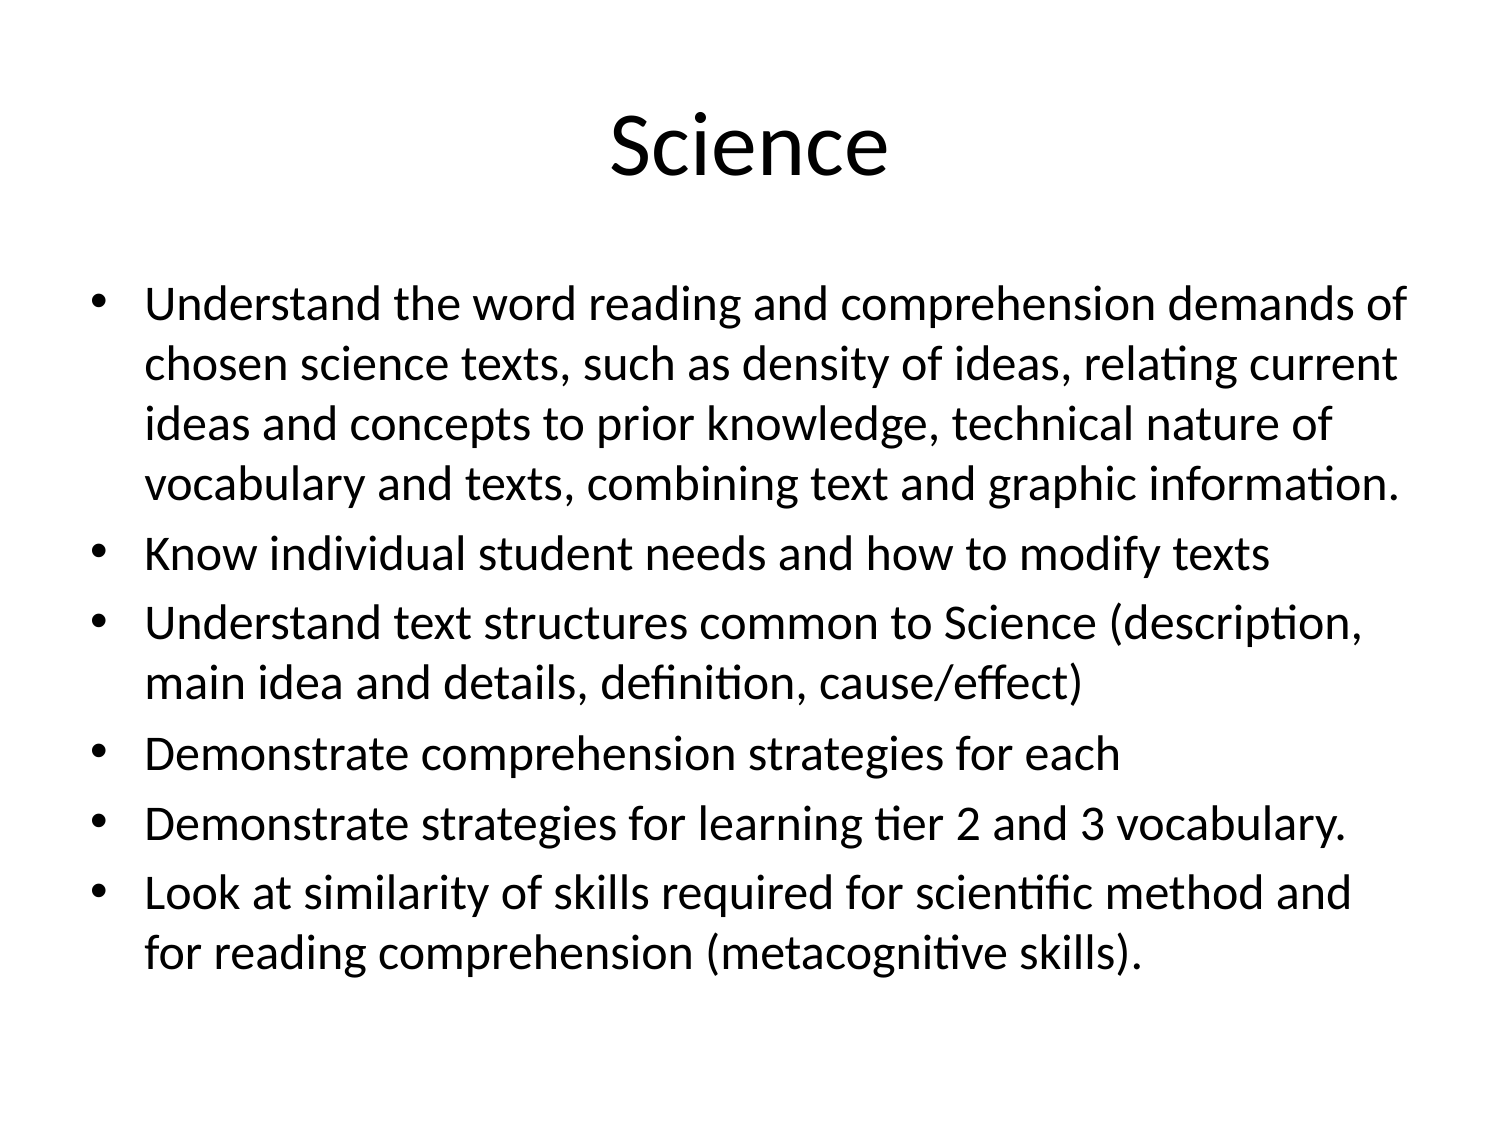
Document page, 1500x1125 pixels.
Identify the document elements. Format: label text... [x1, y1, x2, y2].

title Science [75, 45, 1425, 233]
list Understand the word reading and comprehension demands of chosen science texts, such as density of ideas, relating current ideas and concepts to prior knowledge, technical nature of vocabulary and texts, combining text and graphic information. Know individual student needs and how to modify texts Understand text structures common to Science (description, main idea and details, definition, cause/effect) Demonstrate comprehension strategies for each Demonstrate strategies for learning tier 2 and 3 vocabulary. Look at similarity of skills required for scientific method and for reading comprehension (metacognitive skills). [75, 262, 1425, 1005]
